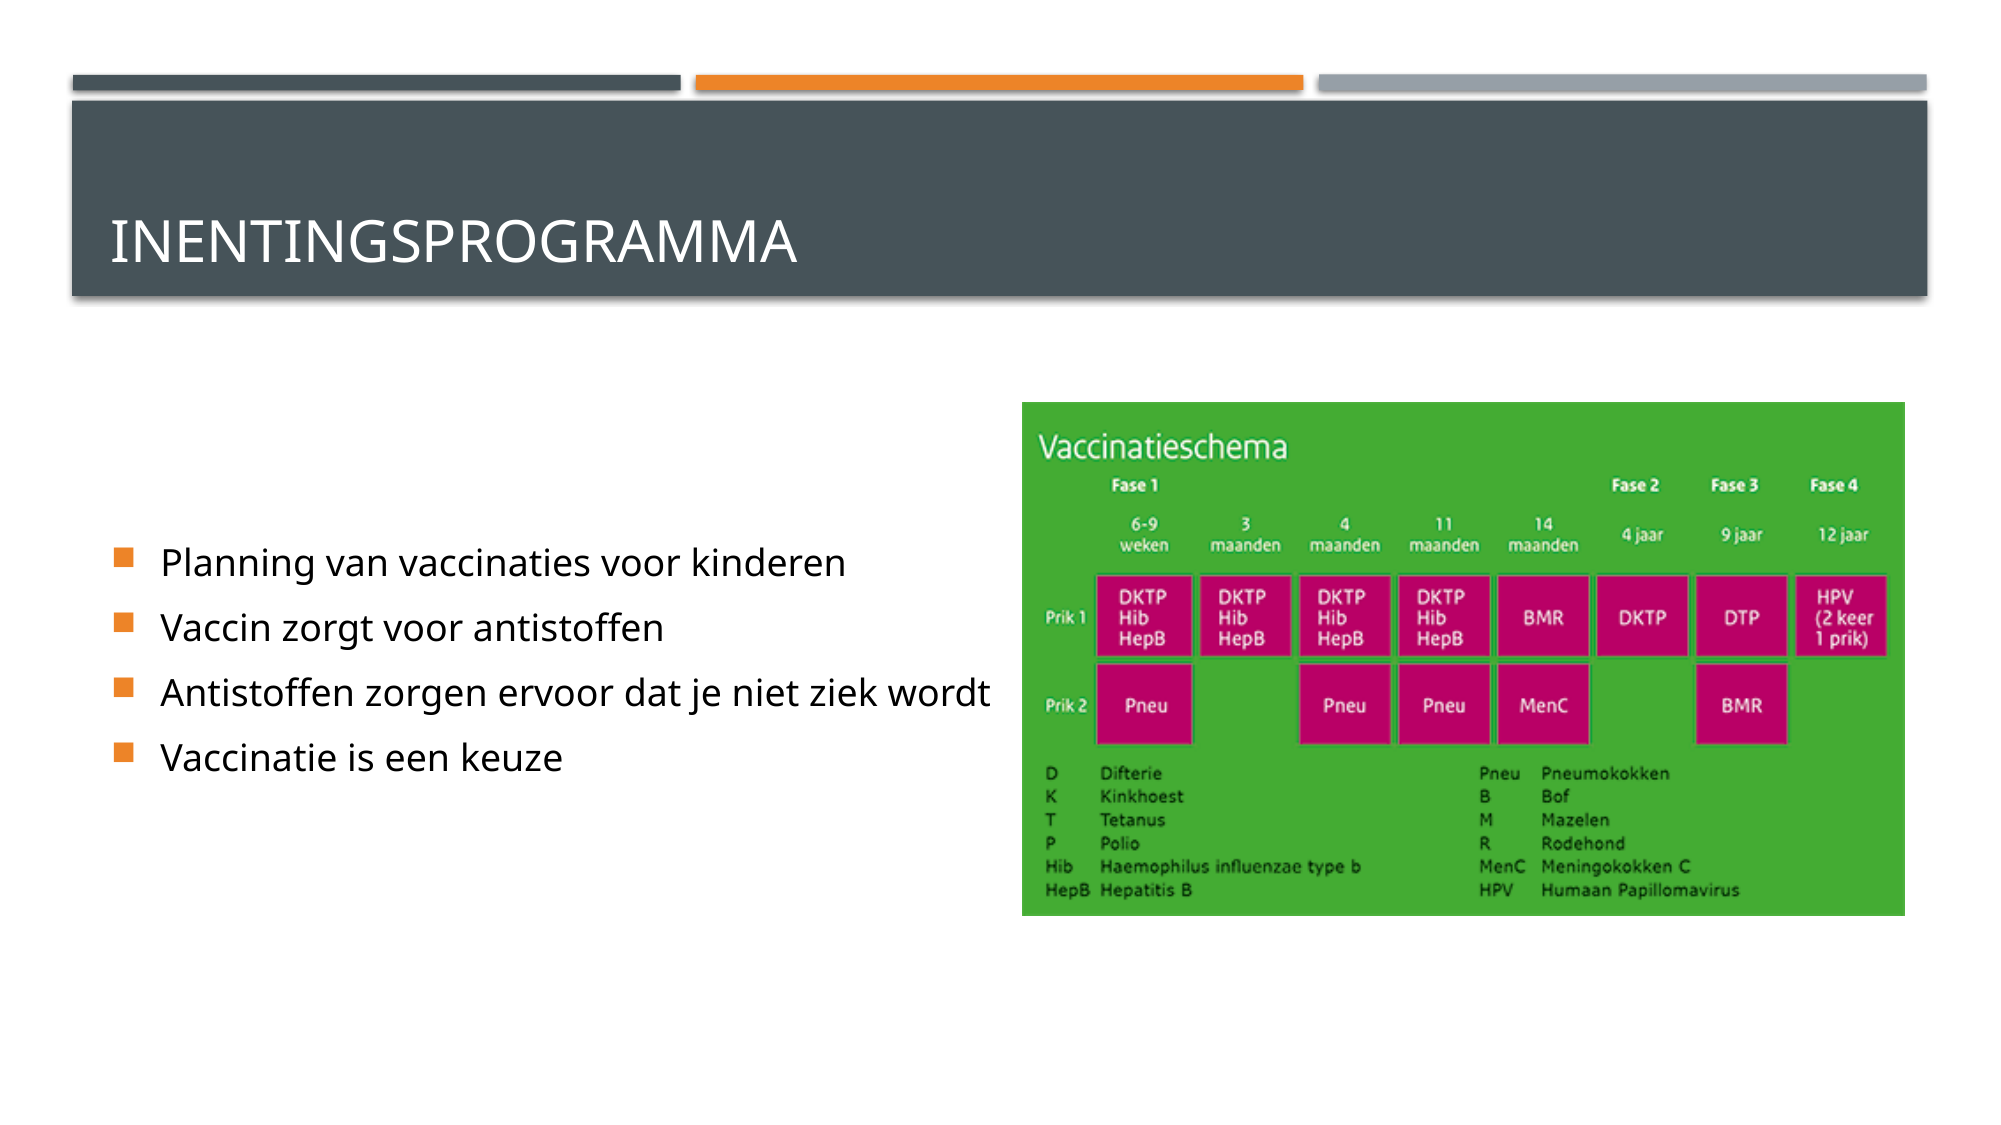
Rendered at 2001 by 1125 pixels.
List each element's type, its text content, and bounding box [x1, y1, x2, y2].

title inentingsprogramma [95, 115, 1905, 282]
list Planning van vaccinaties voor kinderen Vaccin zorgt voor antistoffen Antistoffen zorgen ervoor dat je niet ziek wordt Vaccinatie is een keuze [95, 357, 1905, 962]
picture [1021, 402, 1906, 917]
